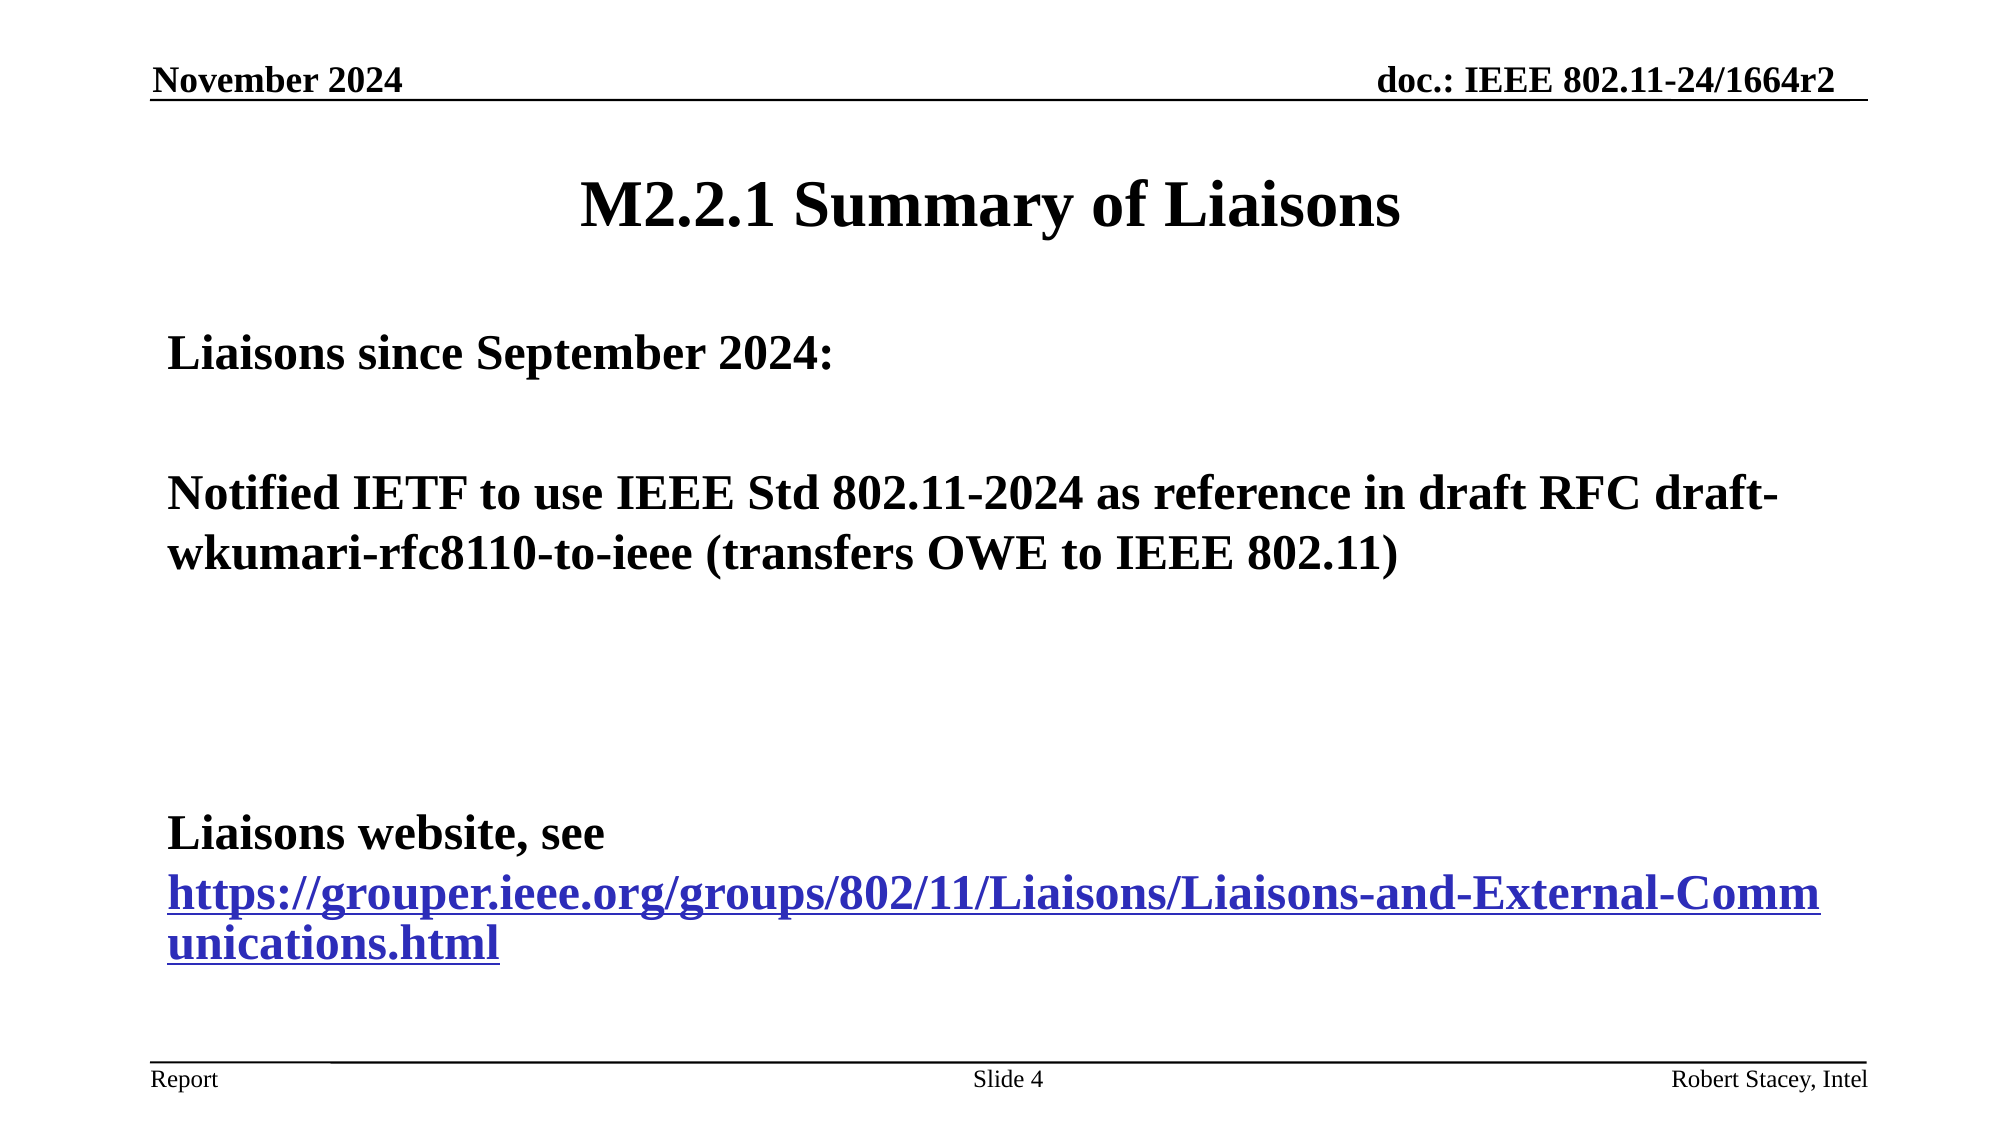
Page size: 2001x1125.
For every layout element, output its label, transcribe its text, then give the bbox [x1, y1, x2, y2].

slide_number Slide 4 [964, 1061, 1053, 1093]
title M2.2.1 Summary of Liaisons [150, 112, 1850, 288]
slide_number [152, 54, 406, 101]
footer Robert Stacey, Intel [1512, 1061, 1869, 1093]
list Liaisons since September 2024: Notified IETF to use IEEE Std 802.11-2024 as reference in draft RFC draft-wkumari-rfc8110-to-ieee (transfers OWE to IEEE 802.11) Liaisons website, see https://grouper.ieee.org/groups/802/11/Liaisons/Liaisons-and-External-Communications.html [152, 312, 1853, 1013]
